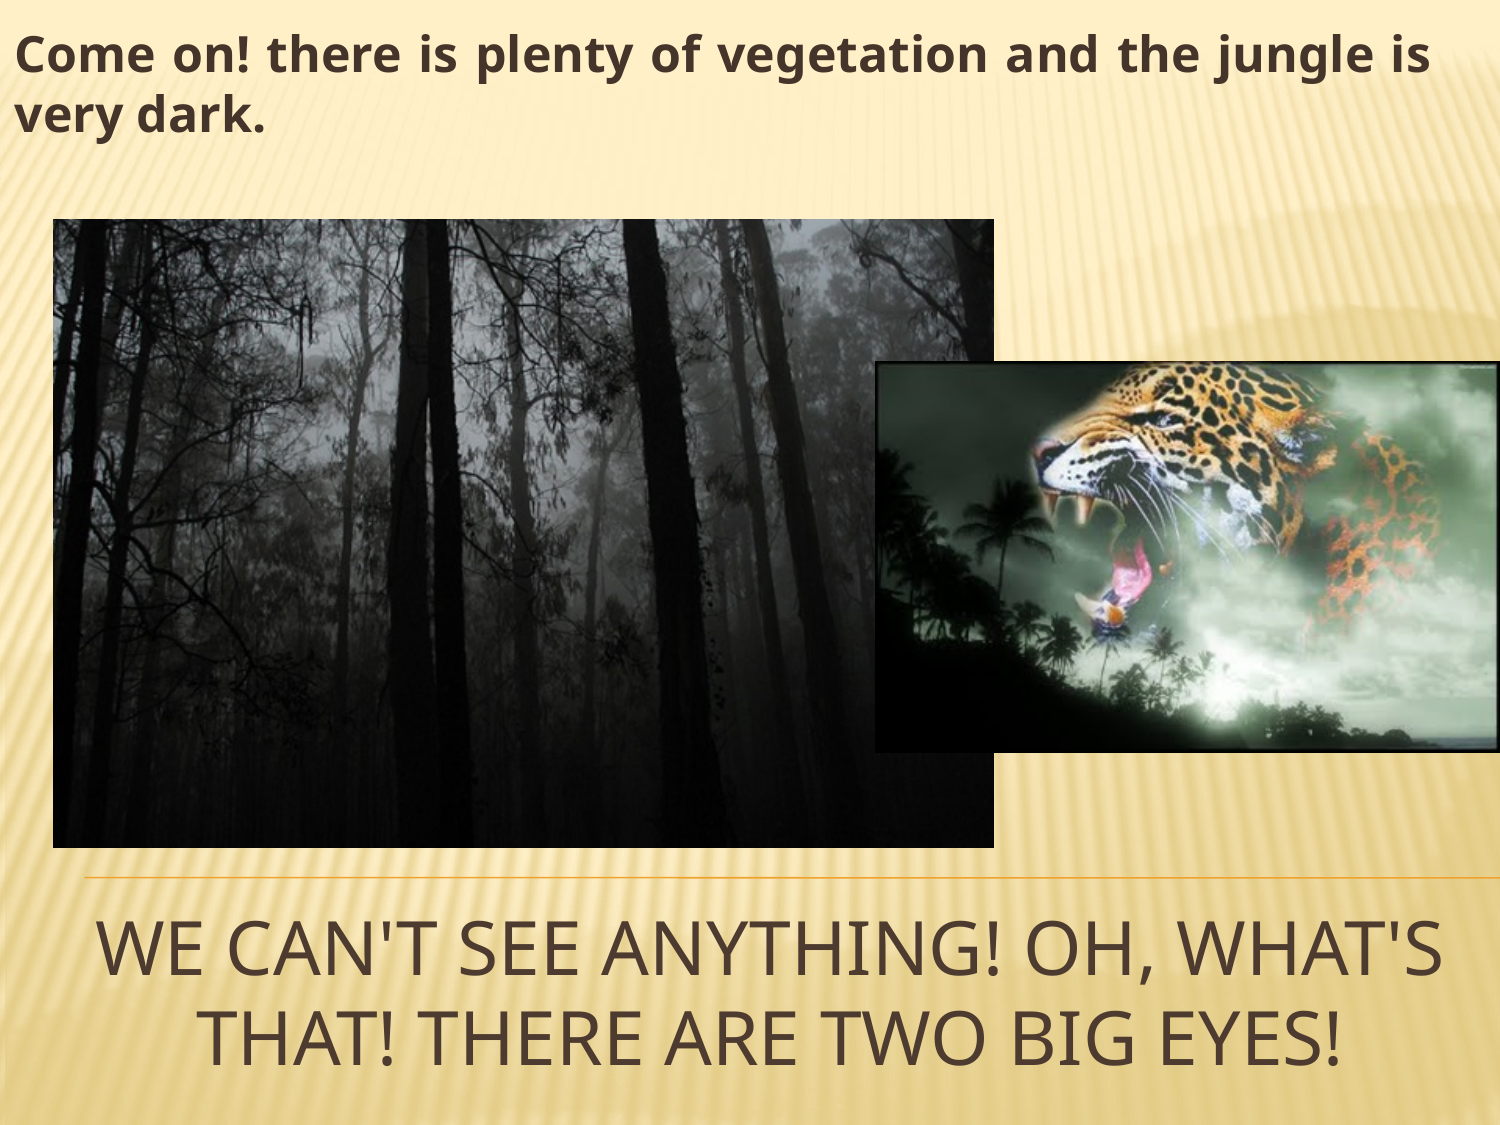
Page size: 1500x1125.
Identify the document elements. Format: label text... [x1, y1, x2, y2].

picture [52, 219, 1500, 849]
subtitle Come on! there is plenty of vegetation and the jungle is very dark. [0, 0, 1447, 150]
title We can't see anything! Oh, what's that! there are two big eyes! [76, 893, 1465, 1094]
